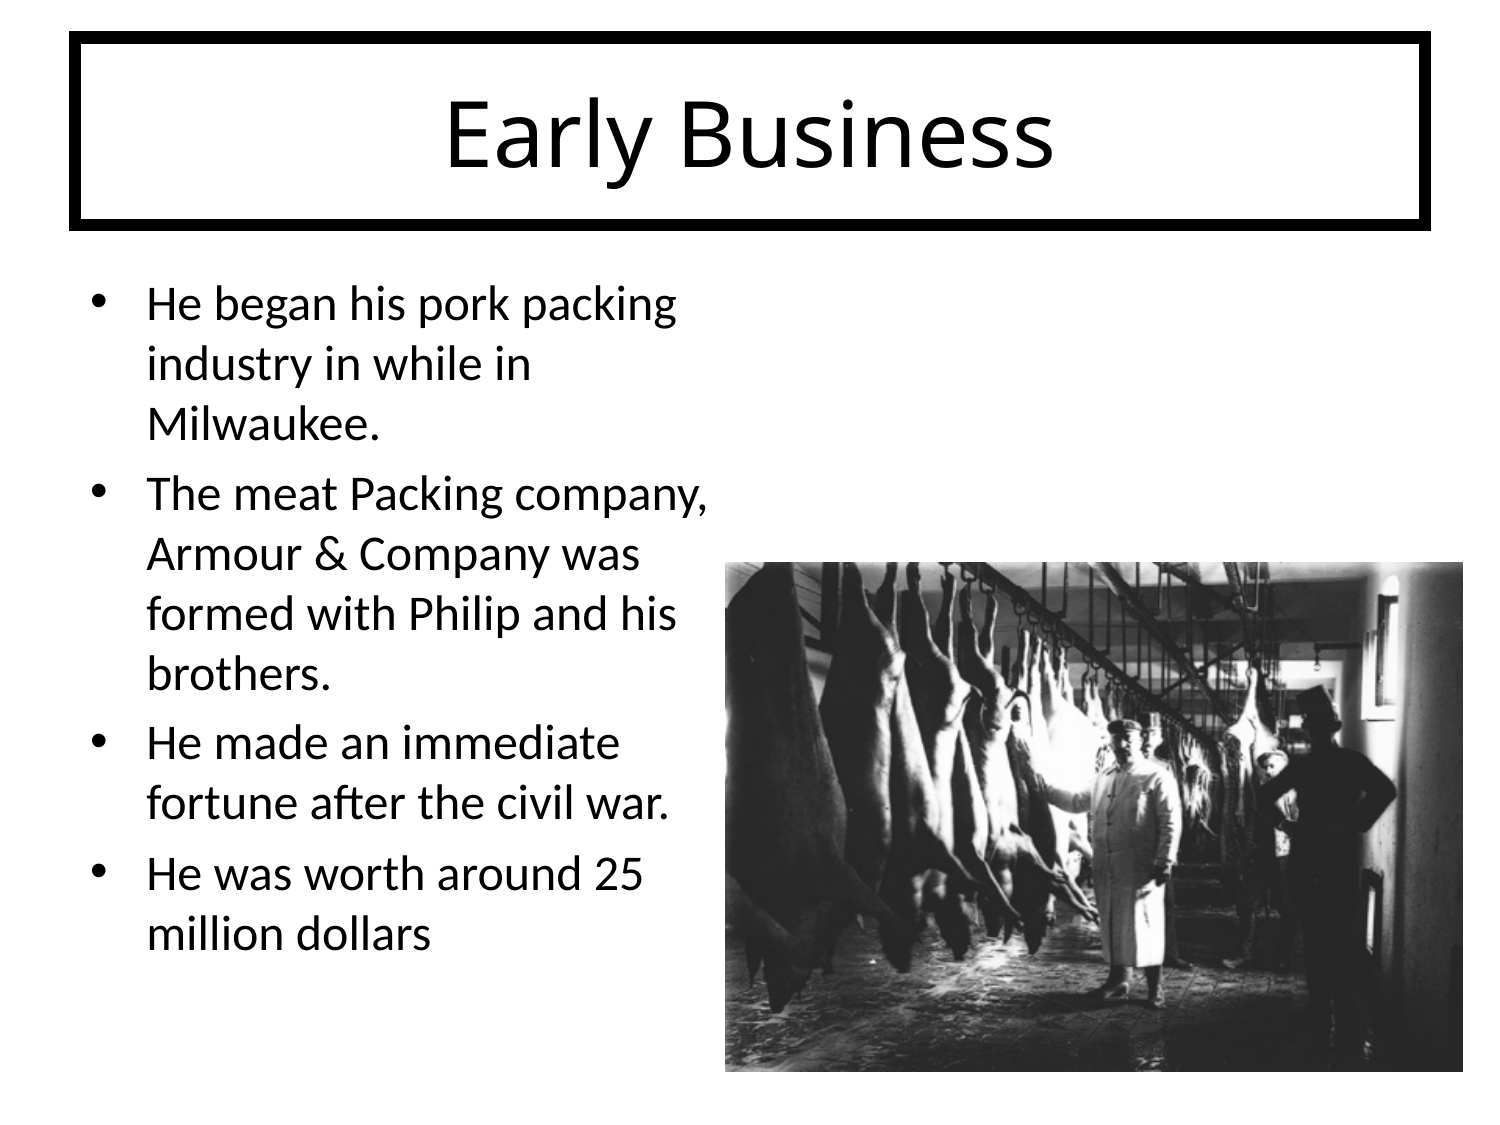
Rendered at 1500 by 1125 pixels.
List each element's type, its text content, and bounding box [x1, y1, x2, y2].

list He began his pork packing industry in while in Milwaukee. The meat Packing company, Armour & Company was formed with Philip and his brothers. He made an immediate fortune after the civil war. He was worth around 25 million dollars [74, 262, 738, 1006]
picture [724, 562, 1463, 1073]
title Early Business [74, 37, 1426, 226]
